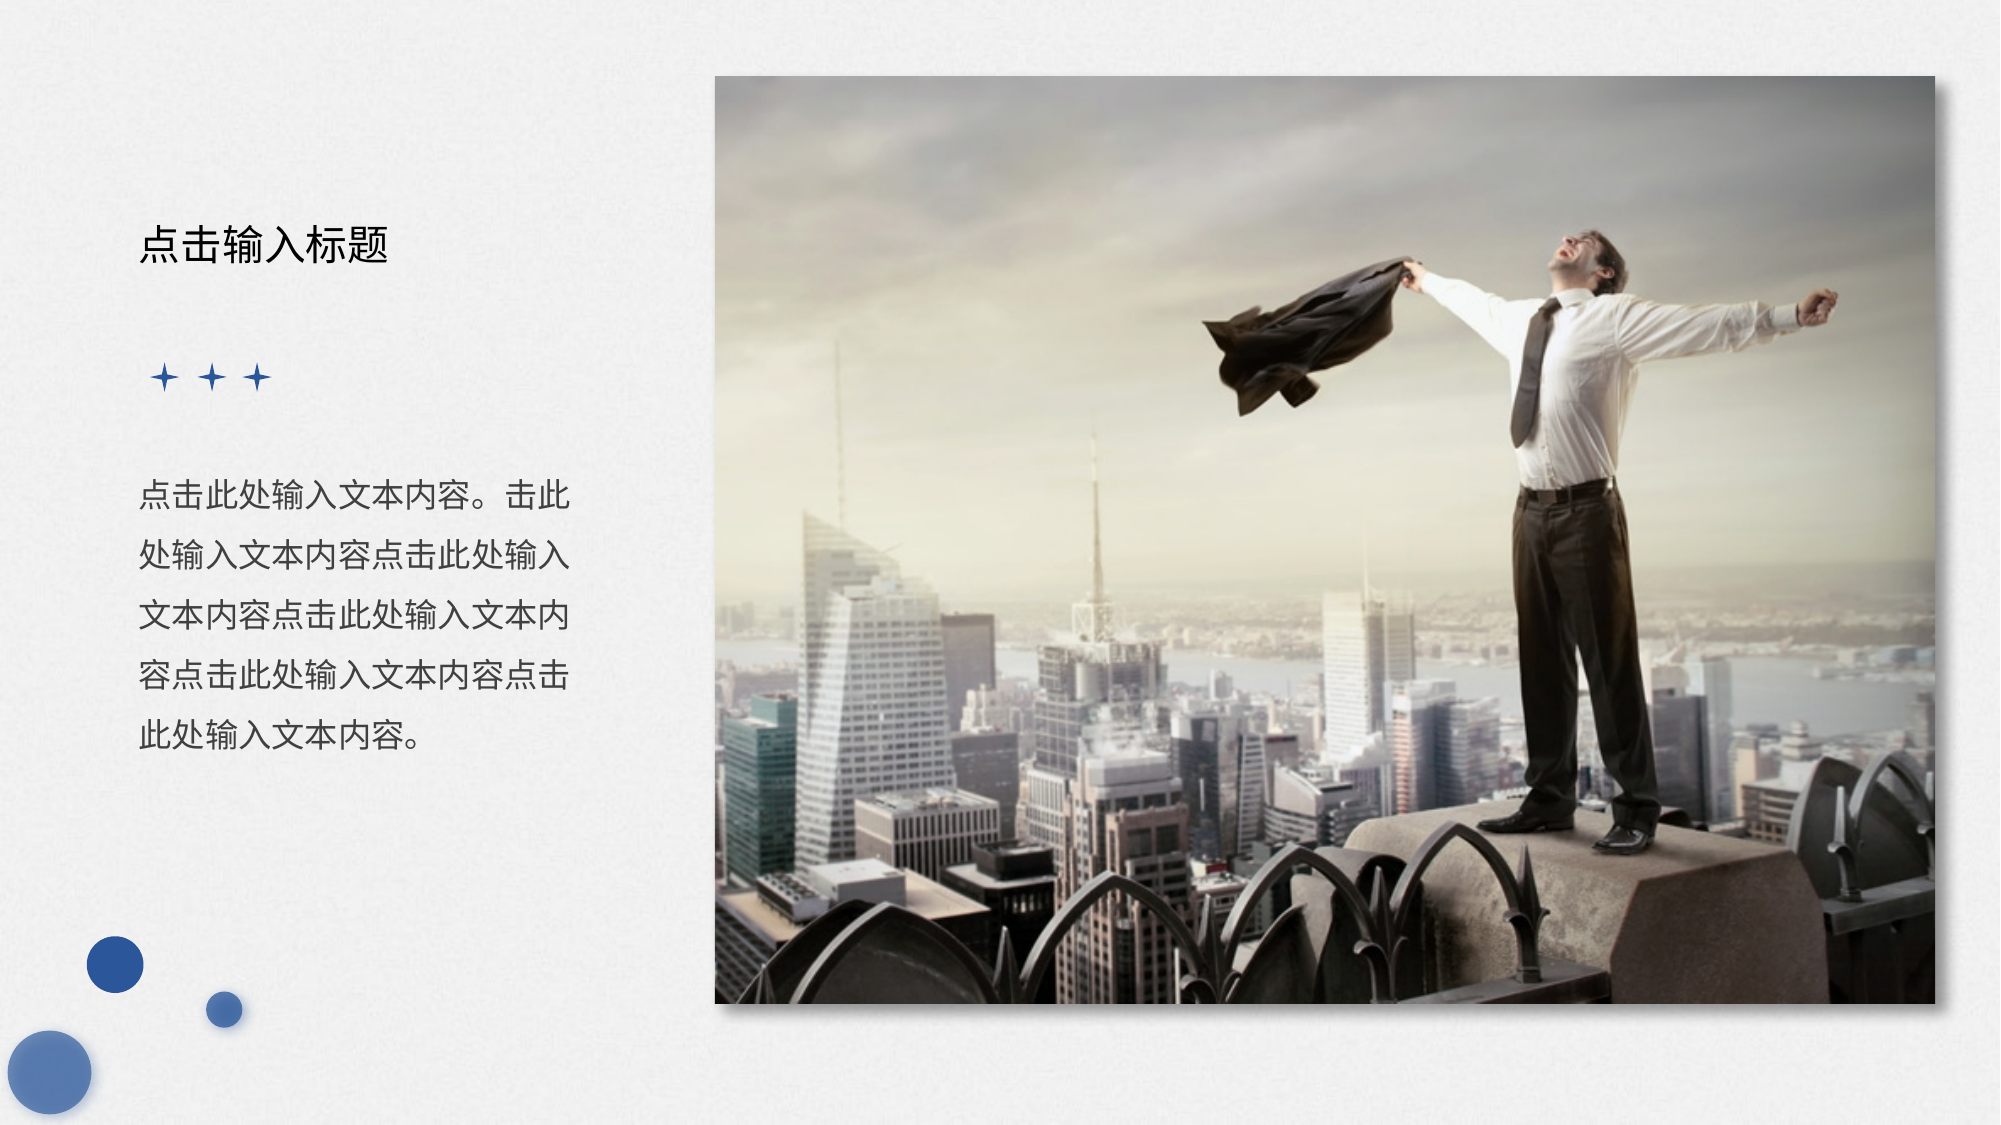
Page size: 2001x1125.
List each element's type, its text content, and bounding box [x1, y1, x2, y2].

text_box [149, 362, 272, 392]
text_box 点击此处输入文本内容。击此处输入文本内容点击此处输入文本内容点击此处输入文本内容点击此处输入文本内容点击此处输入文本内容。 [123, 447, 591, 762]
text_box 点击输入标题 [123, 210, 591, 276]
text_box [7, 936, 243, 1115]
picture [0, 0, 2000, 1125]
